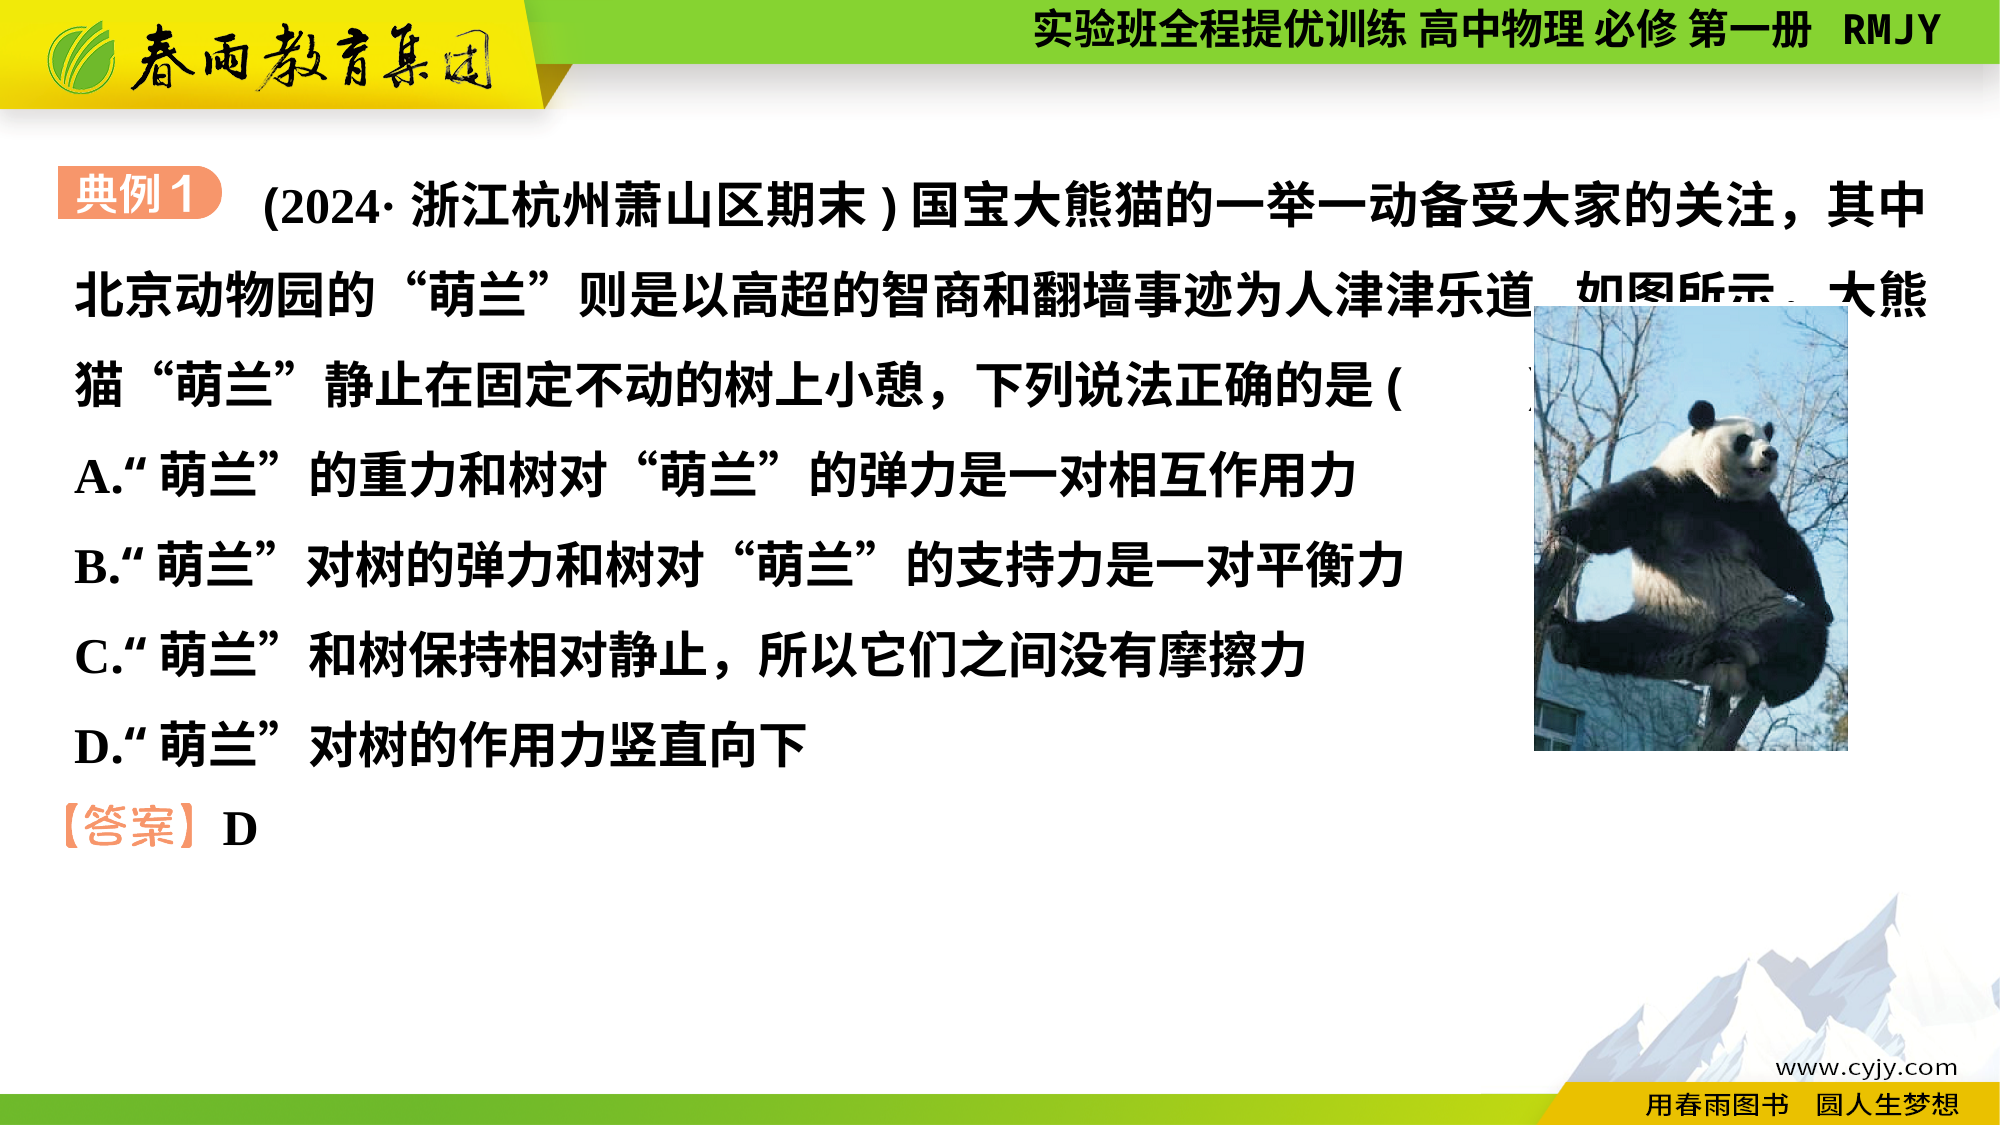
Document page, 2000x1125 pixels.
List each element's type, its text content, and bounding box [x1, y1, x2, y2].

text_box D [207, 787, 274, 863]
picture [0, 0, 2000, 1125]
list (2024·浙江杭州萧山区期末)国宝大熊猫的一举一动备受大家的关注，其中北京动物园的“萌兰”则是以高超的智商和翻墙事迹为人津津乐道.如图所示，大熊猫“萌兰”静止在固定不动的树上小憩，下列说法正确的是( ) A.“萌兰”的重力和树对“萌兰”的弹力是一对相互作用力 B.“萌兰”对树的弹力和树对“萌兰”的支持力是一对平衡力 C.“萌兰”和树保持相对静止，所以它们之间没有摩擦力 D.“萌兰”对树的作用力竖直向下 [59, 135, 1944, 787]
